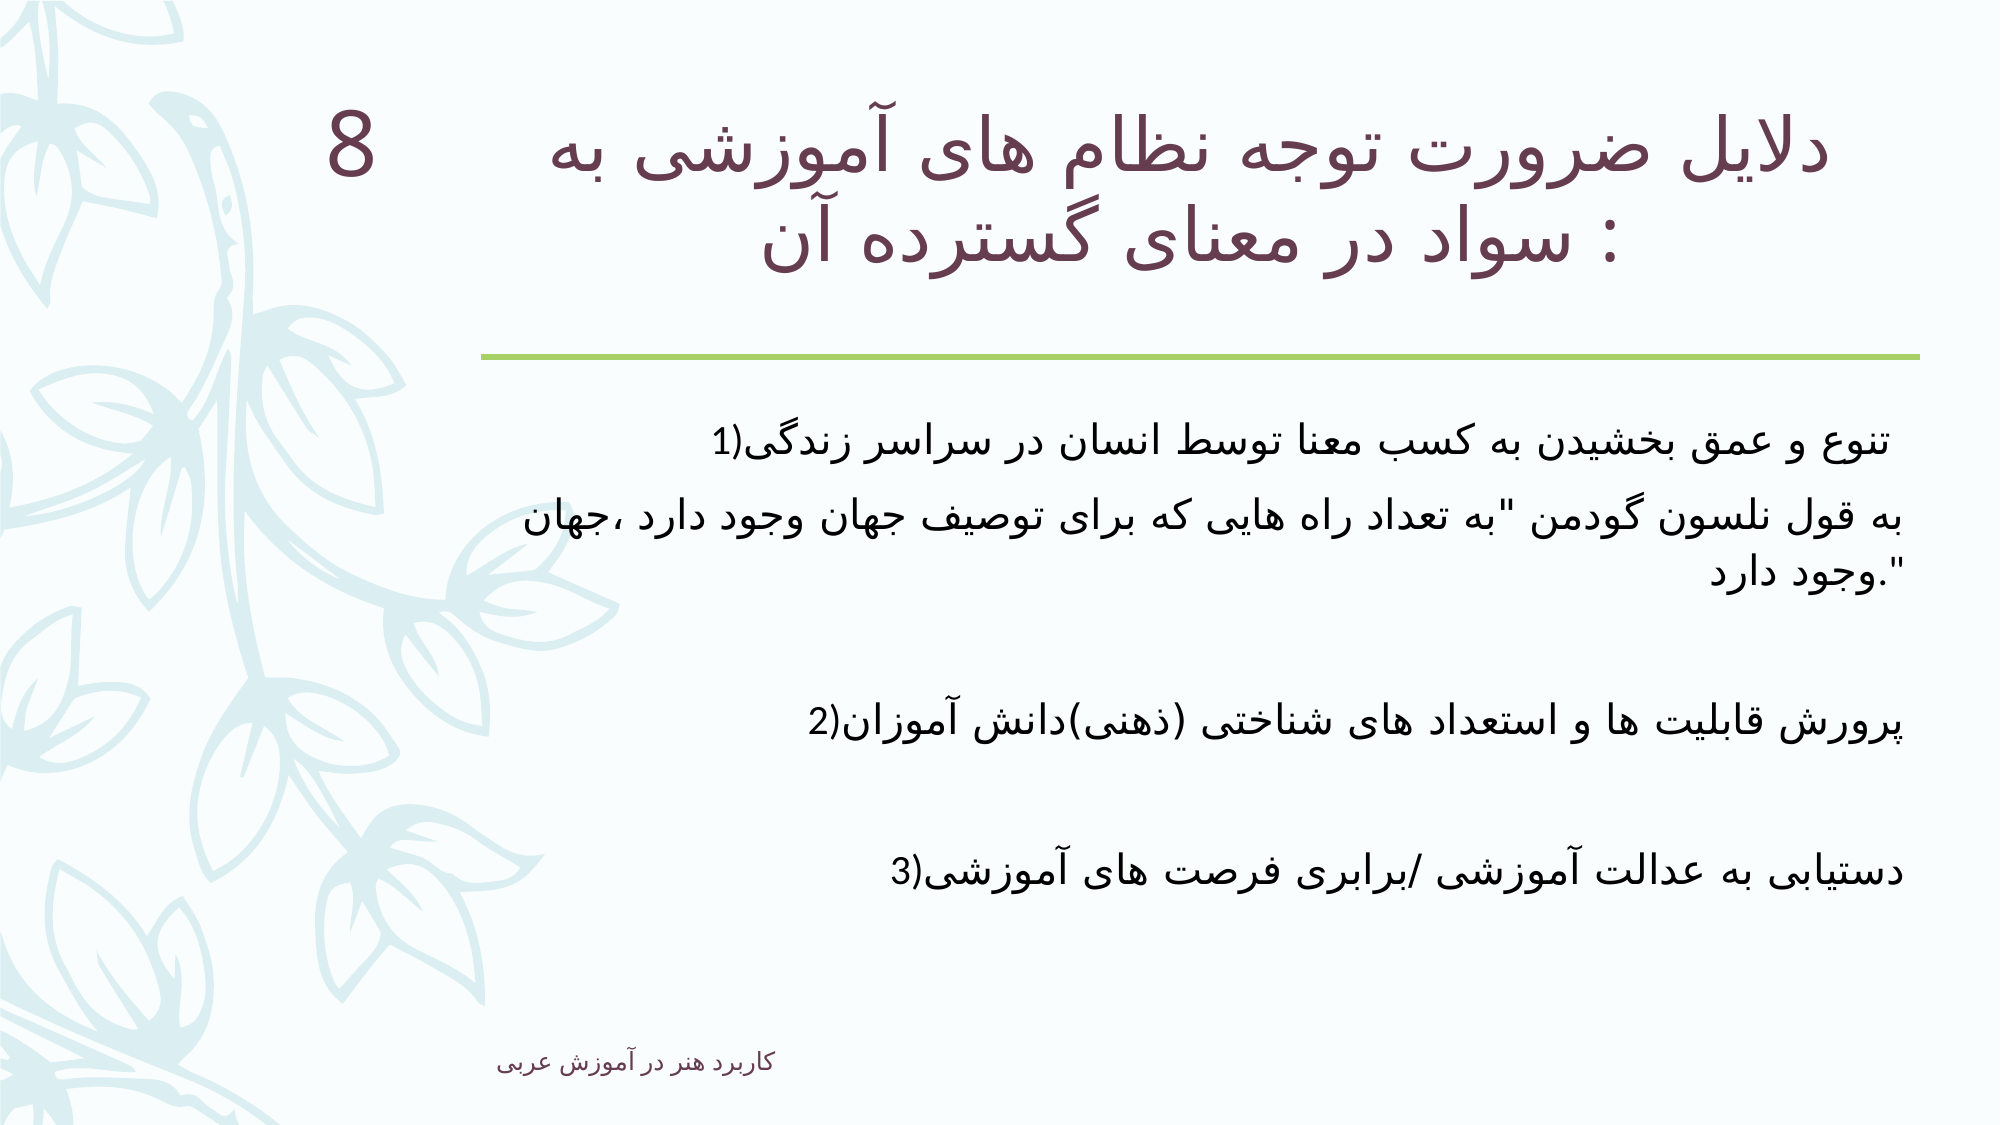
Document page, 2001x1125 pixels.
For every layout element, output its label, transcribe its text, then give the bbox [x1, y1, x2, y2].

slide_number 8 [84, 118, 394, 218]
list 1)تنوع و عمق بخشیدن به کسب معنا توسط انسان در سراسر زندگی به قول نلسون گودمن "به تعداد راه هایی که برای توصیف جهان وجود دارد ،جهان وجود دارد." 2)پرورش قابلیت ها و استعداد های شناختی (ذهنی)دانش آموزان 3)دستیابی به عدالت آموزشی /برابری فرصت های آموزشی [481, 399, 1920, 999]
title دلایل ضرورت توجه نظام های آموزشی به سواد در معنای گسترده آن : [460, 93, 1920, 350]
footer کاربرد هنر در آموزش عربی [481, 1032, 1411, 1093]
